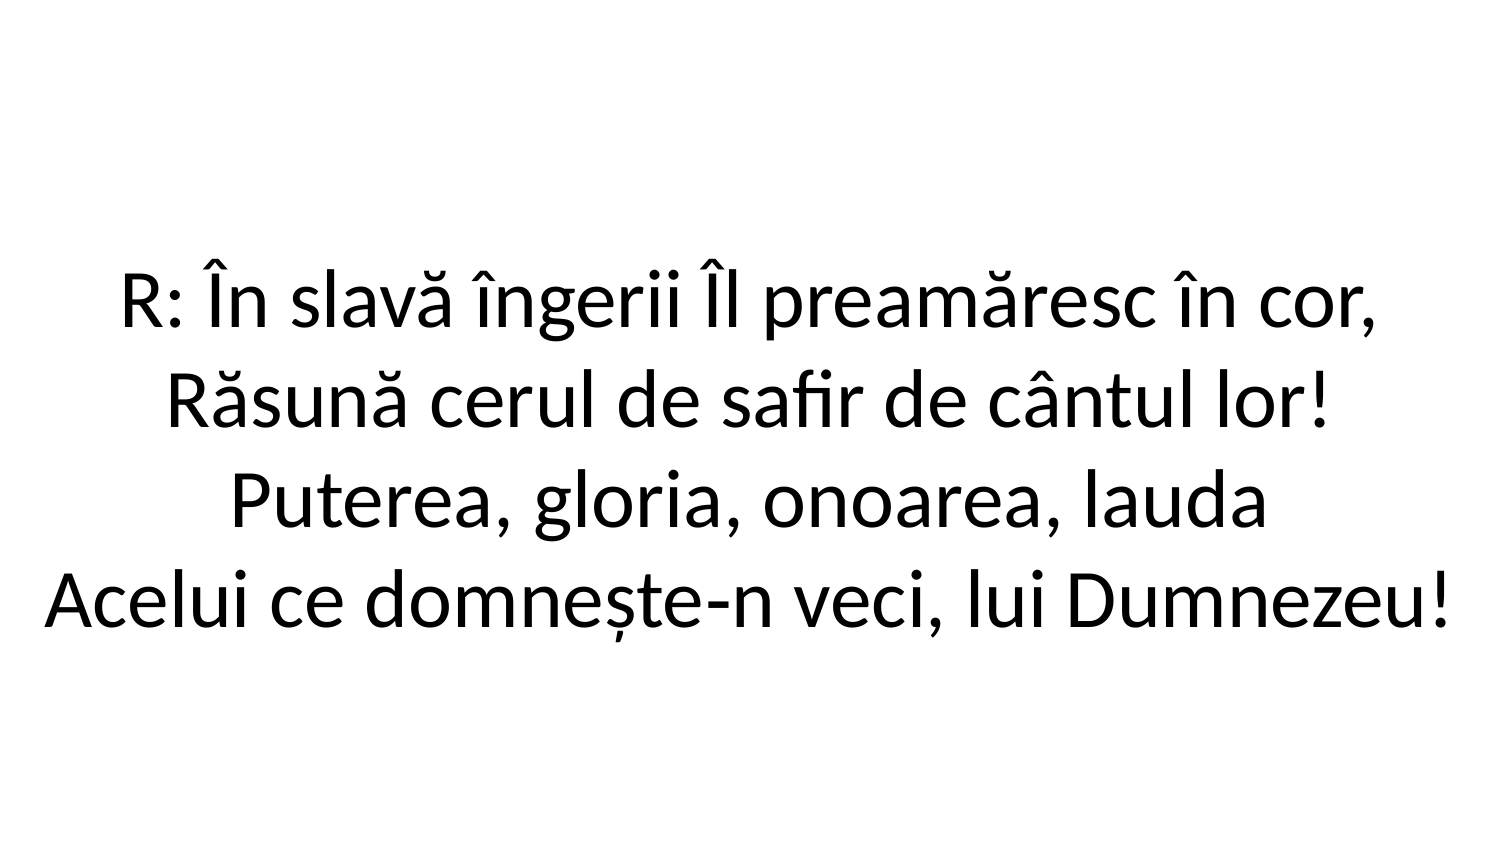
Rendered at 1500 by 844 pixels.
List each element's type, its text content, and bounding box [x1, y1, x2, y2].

text_box R: În slavă îngerii Îl preamăresc în cor, Răsună cerul de safir de cântul lor! Puterea, gloria, onoarea, lauda Acelui ce domnește‑n veci, lui Dumnezeu! [29, 192, 1471, 652]
